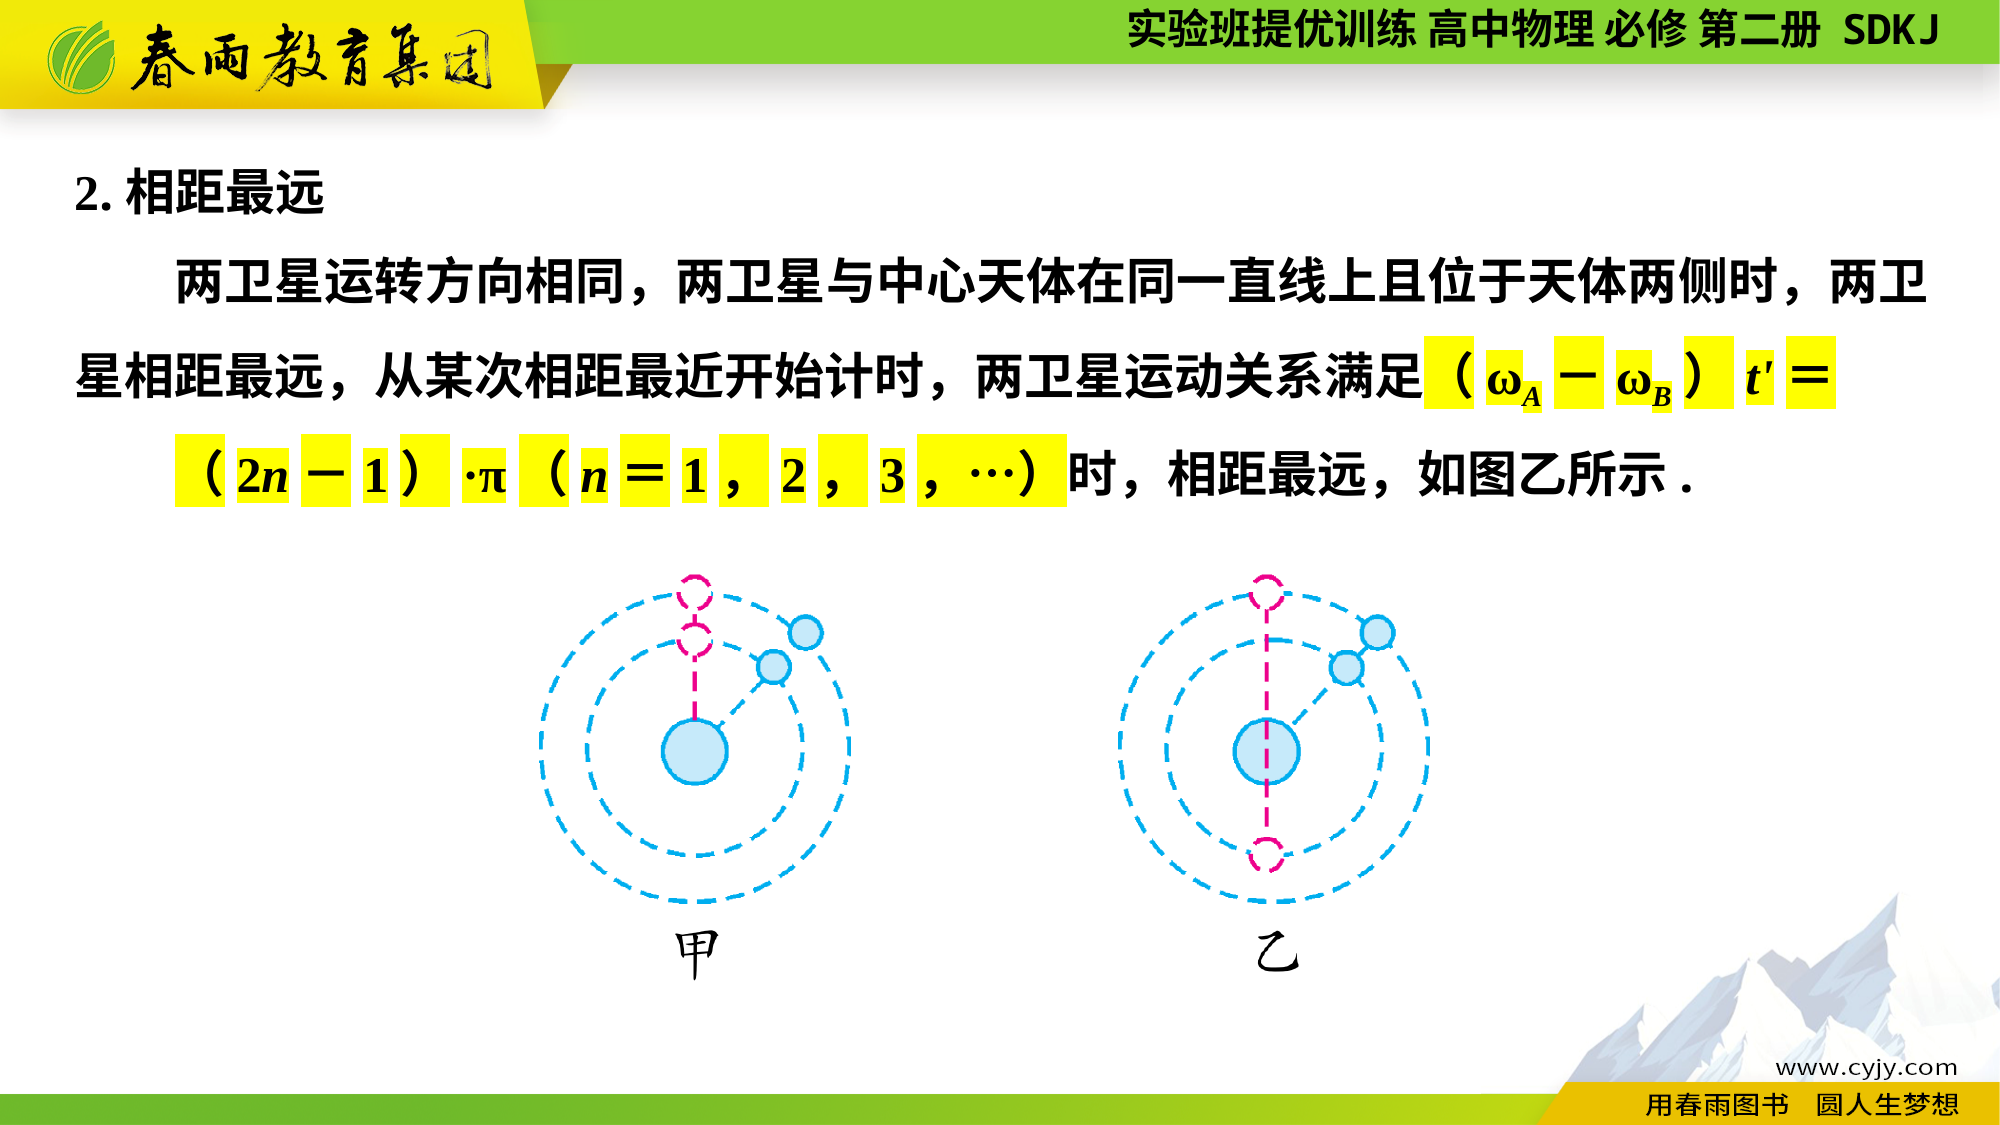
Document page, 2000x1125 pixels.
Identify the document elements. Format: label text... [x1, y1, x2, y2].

picture [0, 0, 2000, 1125]
list 2.相距最远 两卫星运转方向相同，两卫星与中心天体在同一直线上且位于天体两侧时，两卫星相距最远，从某次相距最近开始计时，两卫星运动关系满足（ωA－ωB）t'＝ （2n－1）·π（n＝1，2，3，…）时，相距最远，如图乙所示. [59, 122, 1944, 501]
